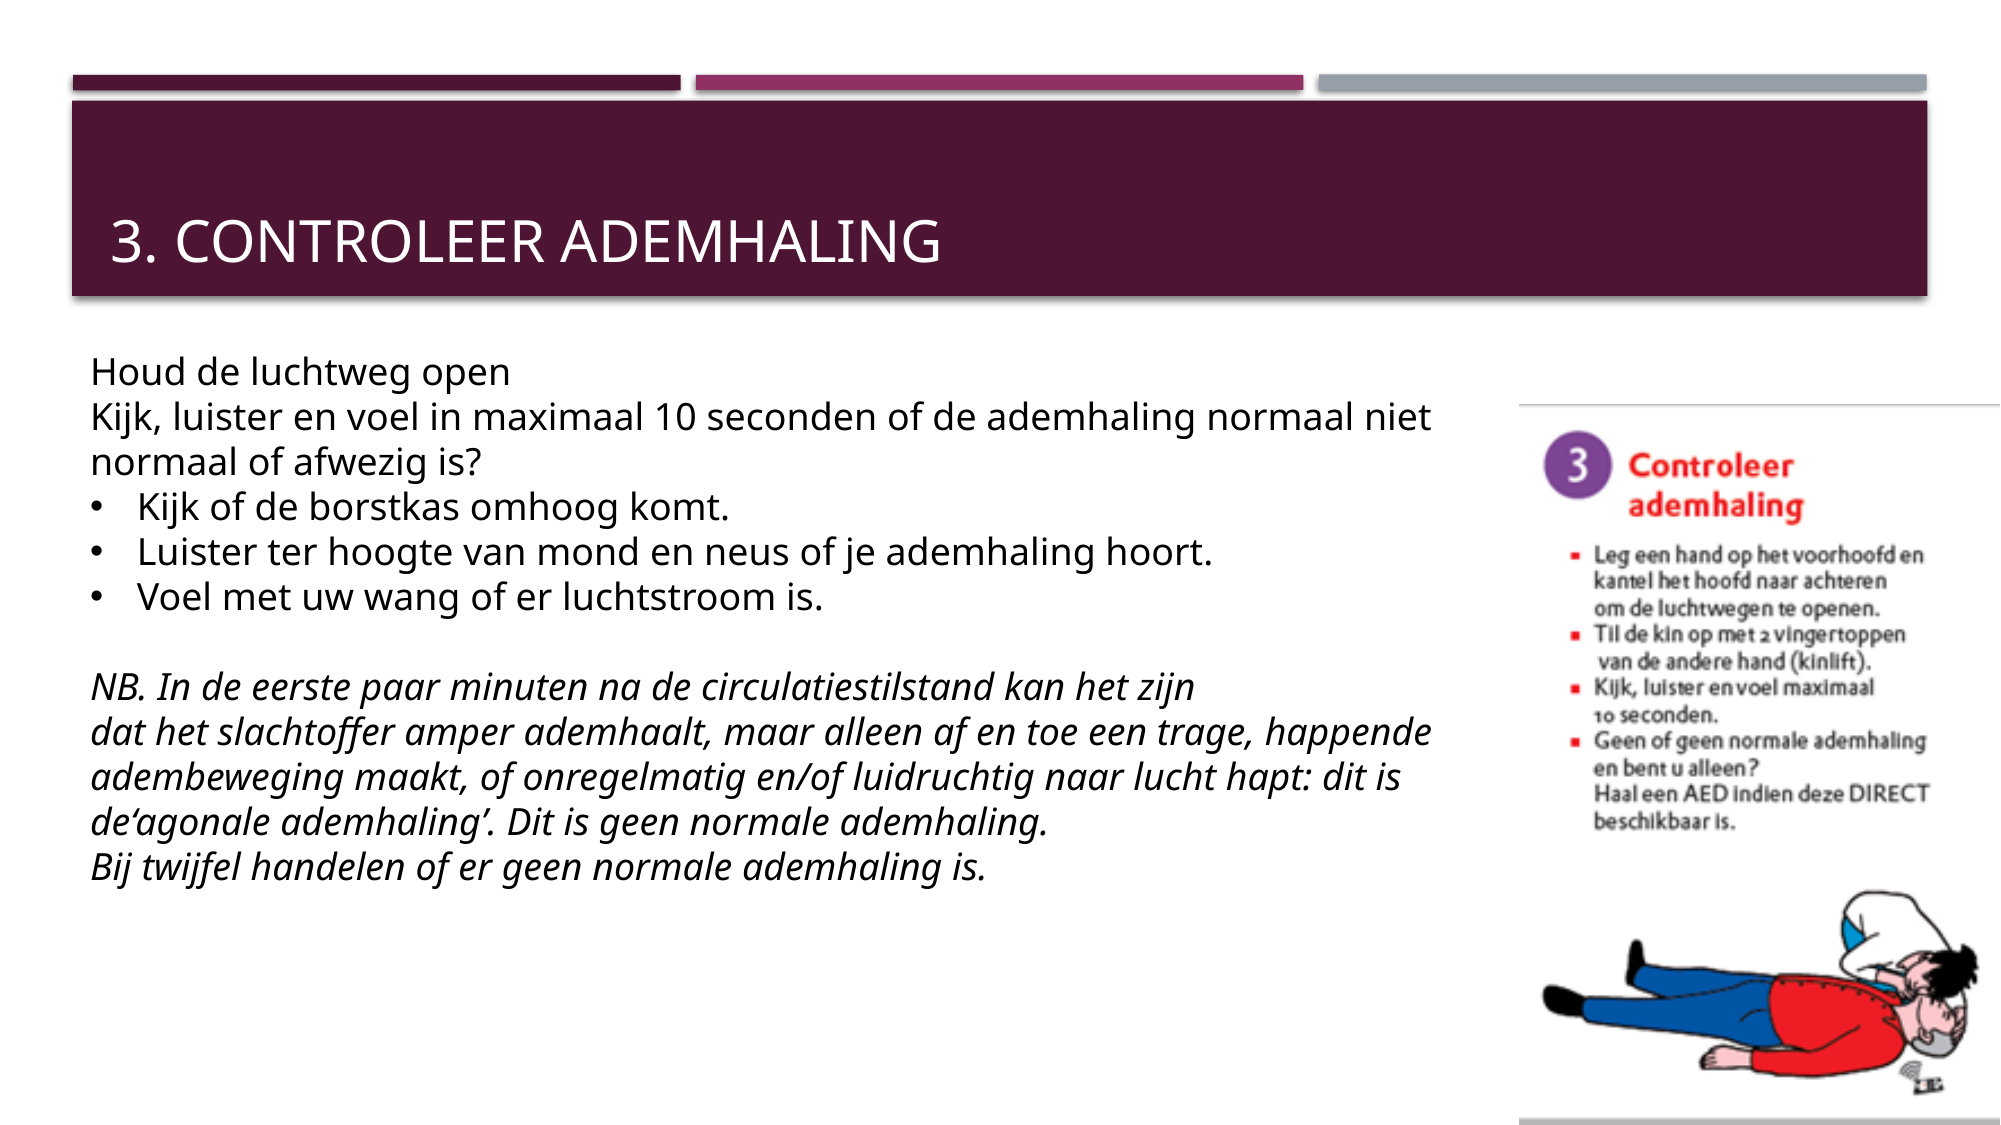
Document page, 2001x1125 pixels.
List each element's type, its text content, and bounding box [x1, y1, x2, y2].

picture [1518, 404, 2000, 1125]
text_box Houd de luchtweg open Kijk, luister en voel in maximaal 10 seconden of de ademhaling normaal niet normaal of afwezig is? Kijk of de borstkas omhoog komt. Luister ter hoogte van mond en neus of je ademhaling hoort. Voel met uw wang of er luchtstroom is. NB. In de eerste paar minuten na de circulatiestilstand kan het zijn dat het slachtoffer amper ademhaalt, maar alleen af en toe een trage, happende adembeweging maakt, of onregelmatig en/of luidruchtig naar lucht hapt: dit is de‘agonale ademhaling’. Dit is geen normale ademhaling. Bij twijfel handelen of er geen normale ademhaling is. [75, 340, 1520, 941]
title 3. Controleer ademhaling [95, 115, 1905, 282]
